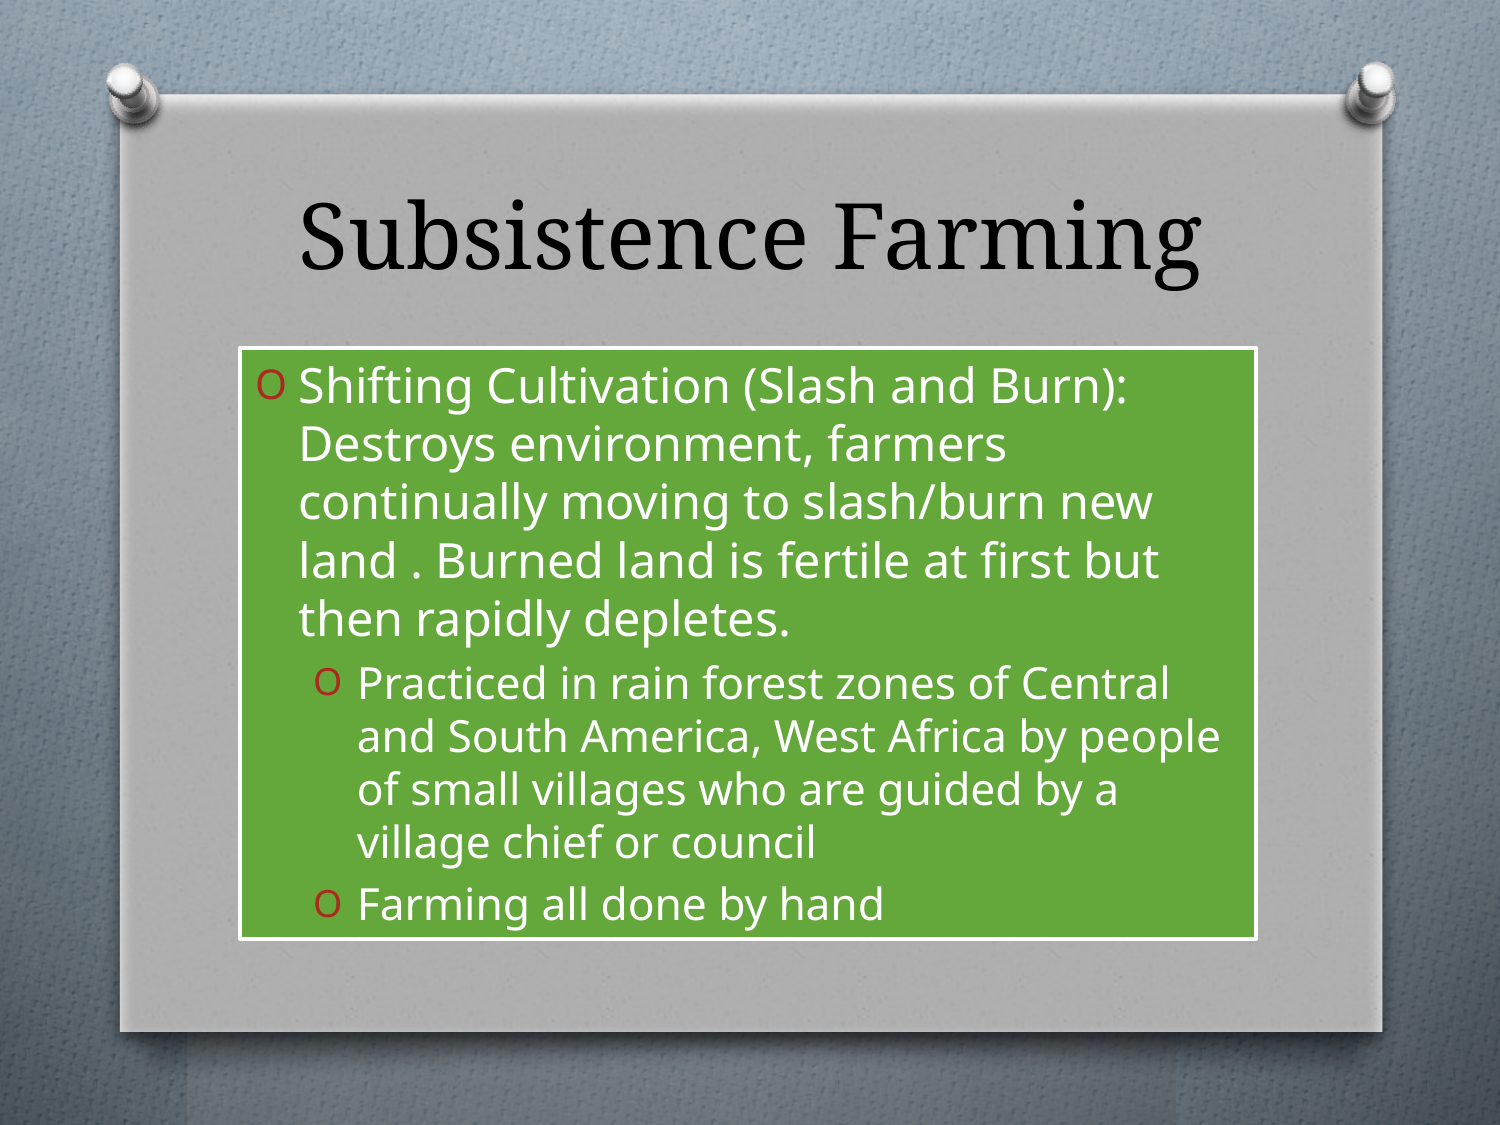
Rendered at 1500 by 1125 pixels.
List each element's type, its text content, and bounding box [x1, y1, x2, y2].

picture [1317, 35, 1439, 156]
picture [75, 29, 198, 153]
title Subsistence Farming [179, 134, 1323, 332]
list Shifting Cultivation (Slash and Burn): Destroys environment, farmers continually moving to slash/burn new land . Burned land is fertile at first but then rapidly depletes. Practiced in rain forest zones of Central and South America, West Africa by people of small villages who are guided by a village chief or council Farming all done by hand [238, 346, 1258, 941]
